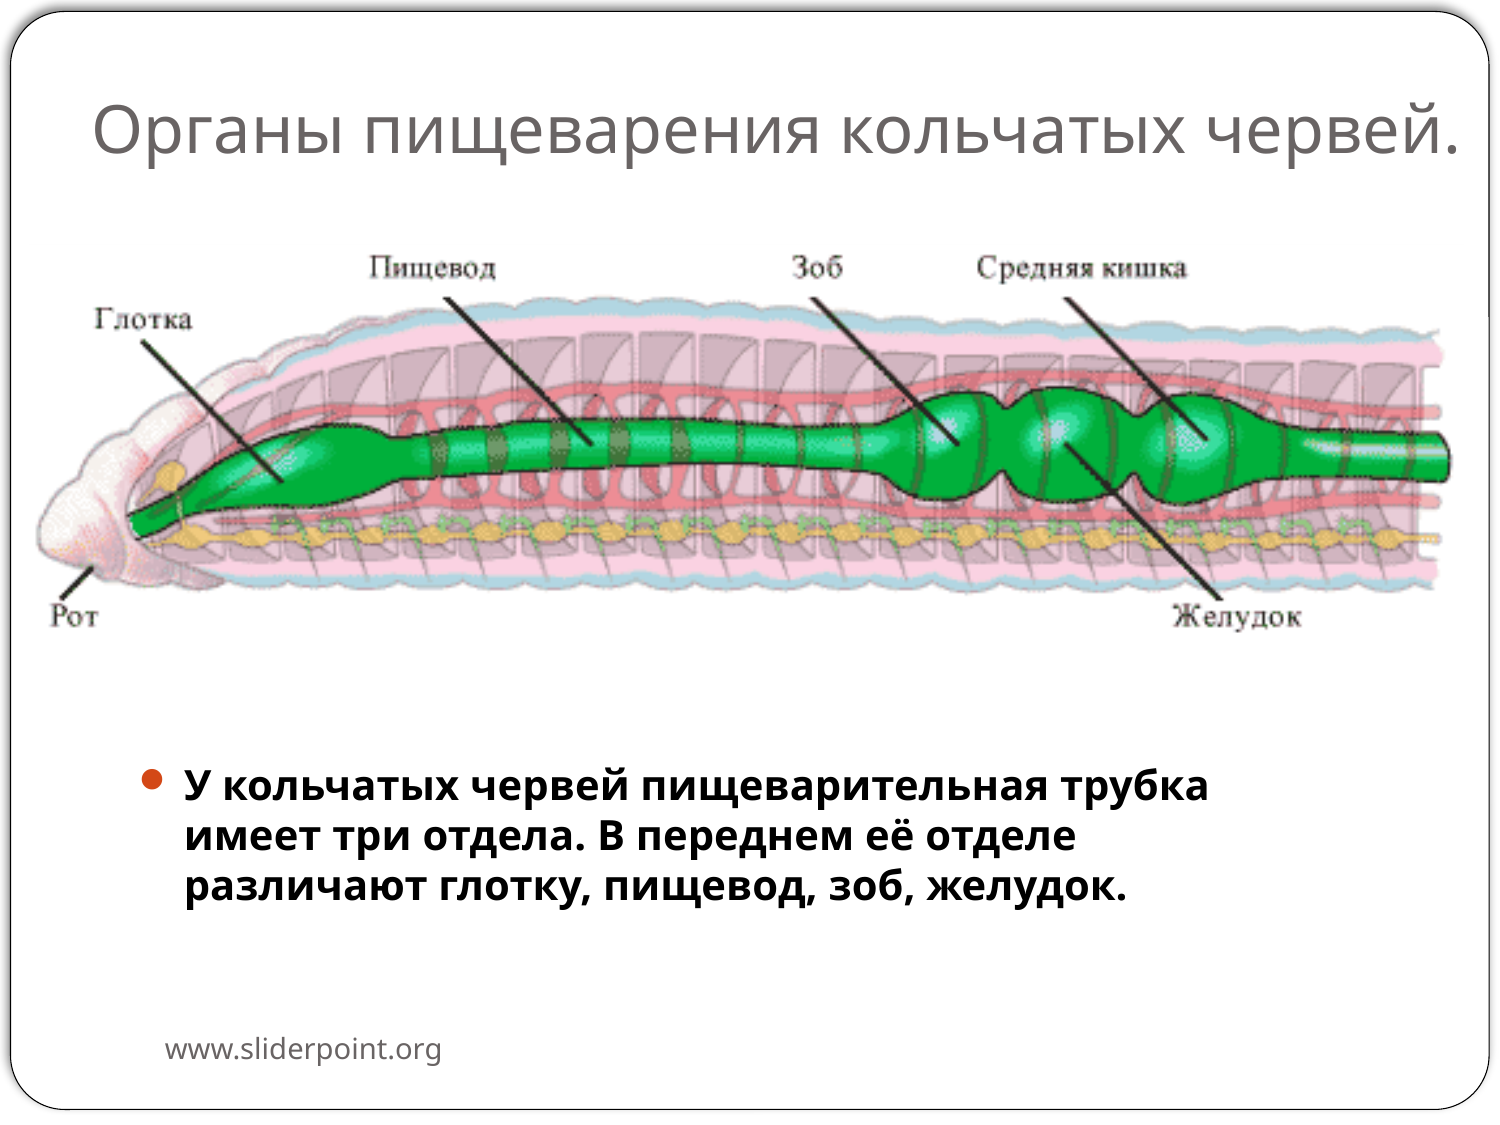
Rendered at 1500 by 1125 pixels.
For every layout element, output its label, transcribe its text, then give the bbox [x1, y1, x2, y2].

list У кольчатых червей пищеварительная трубка имеет три отдела. В переднем её отделе различают глотку, пищевод, зоб, желудок. [123, 751, 1325, 1037]
footer www.sliderpoint.org [150, 1012, 800, 1088]
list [29, 243, 1464, 646]
title Органы пищеварения кольчатых червей. [76, 90, 1500, 183]
